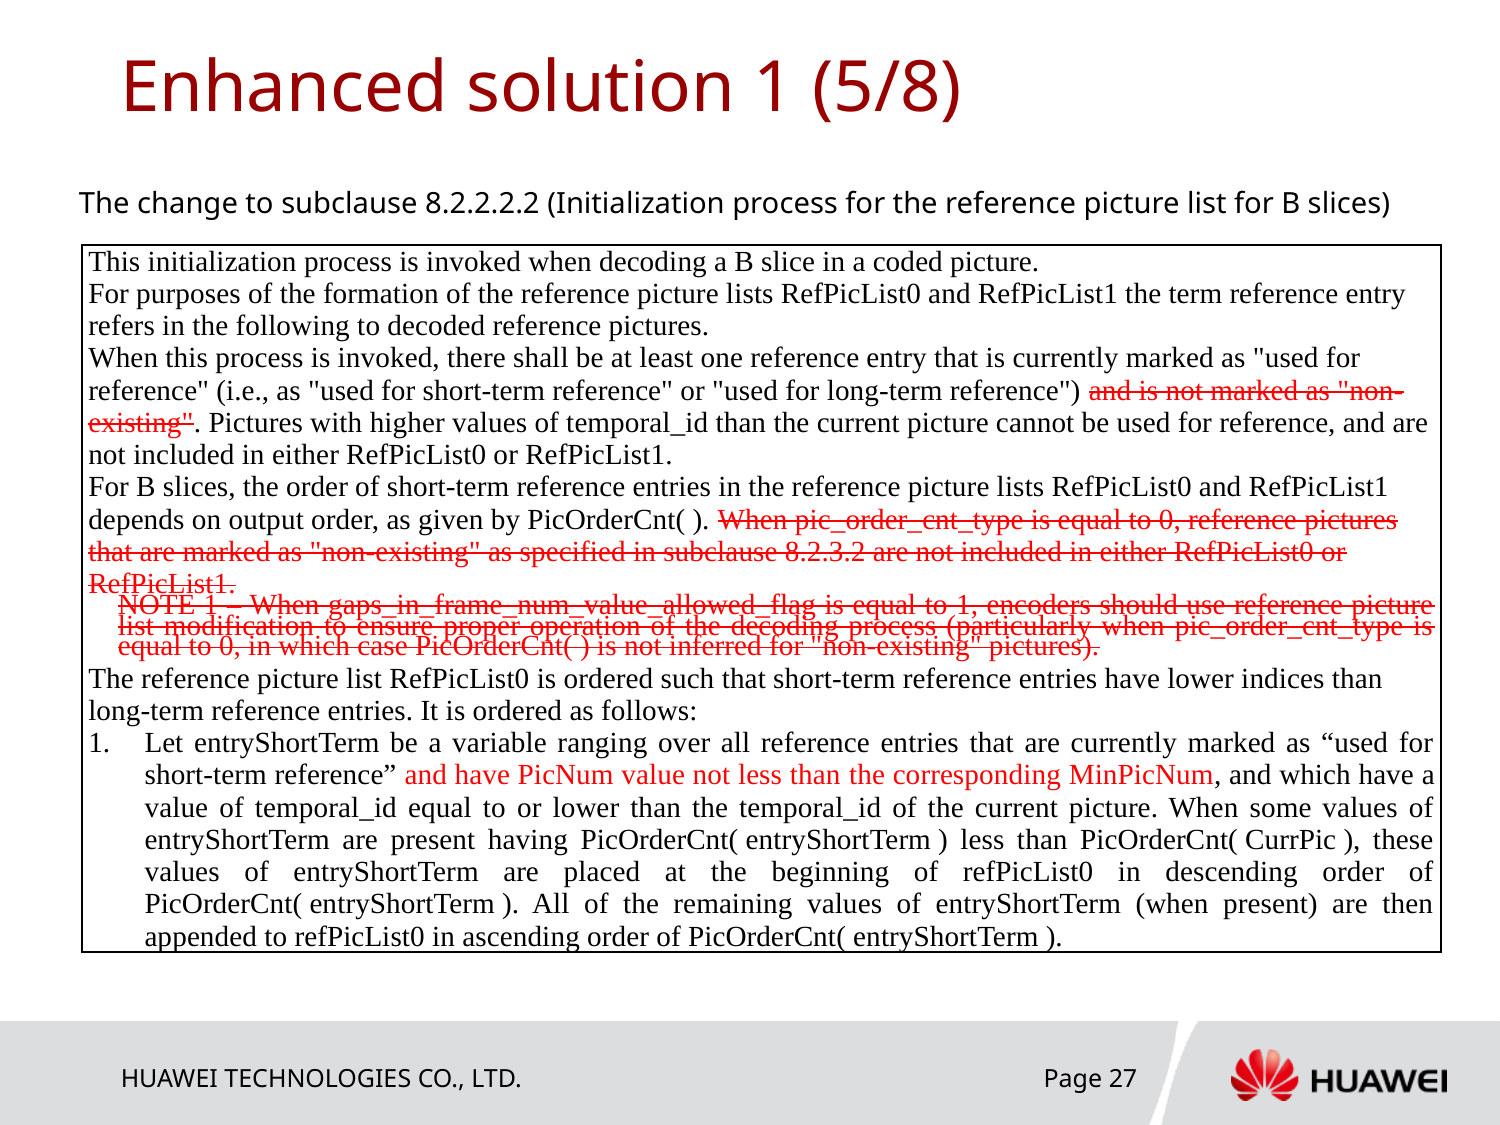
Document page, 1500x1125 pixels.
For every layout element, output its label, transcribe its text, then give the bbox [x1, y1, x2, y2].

list The change to subclause 8.2.2.2.2 (Initialization process for the reference picture list for B slices) [0, 163, 1442, 1020]
slide_number Page 27 [1043, 1064, 1388, 1125]
title Enhanced solution 1 (5/8) [106, 11, 1378, 155]
picture [0, 1021, 1500, 1125]
table_header This initialization process is invoked when decoding a B slice in a coded picture. For purposes of the formation of the reference picture lists RefPicList0 and RefPicList1 the term reference entry refers in the following to decoded reference pictures. When this process is invoked, there shall be at least one reference entry that is currently marked as "used for reference" (i.e., as "used for short-term reference" or "used for long-term reference") and is not marked as "non-existing". Pictures with higher values of temporal_id than the current picture cannot be used for reference, and are not included in either RefPicList0 or RefPicList1. For B slices, the order of short-term reference entries in the reference picture lists RefPicList0 and RefPicList1 depends on output order, as given by PicOrderCnt( ). When pic_order_cnt_type is equal to 0, reference pictures that are marked as "non-existing" as specified in subclause 8.2.3.2 are not included in either RefPicList0 or RefPicList1. NOTE 1 – When gaps_in_frame_num_value_allowed_flag is equal to 1, encoders should use reference picture list modification to ensure proper operation of the decoding process (particularly when pic_order_cnt_type is equal to 0, in which case PicOrderCnt( ) is not inferred for "non-existing" pictures). The reference picture list RefPicList0 is ordered such that short-term reference entries have lower indices than long-term reference entries. It is ordered as follows: Let entryShortTerm be a variable ranging over all reference entries that are currently marked as “used for short‑term reference” and have PicNum value not less than the corresponding MinPicNum, and which have a value of temporal_id equal to or lower than the temporal_id of the current picture. When some values of entryShortTerm are present having PicOrderCnt( entryShortTerm ) less than PicOrderCnt( CurrPic ), these values of entryShortTerm are placed at the beginning of refPicList0 in descending order of PicOrderCnt( entryShortTerm ). All of the remaining values of entryShortTerm (when present) are then appended to refPicList0 in ascending order of PicOrderCnt( entryShortTerm ). [83, 246, 1440, 951]
